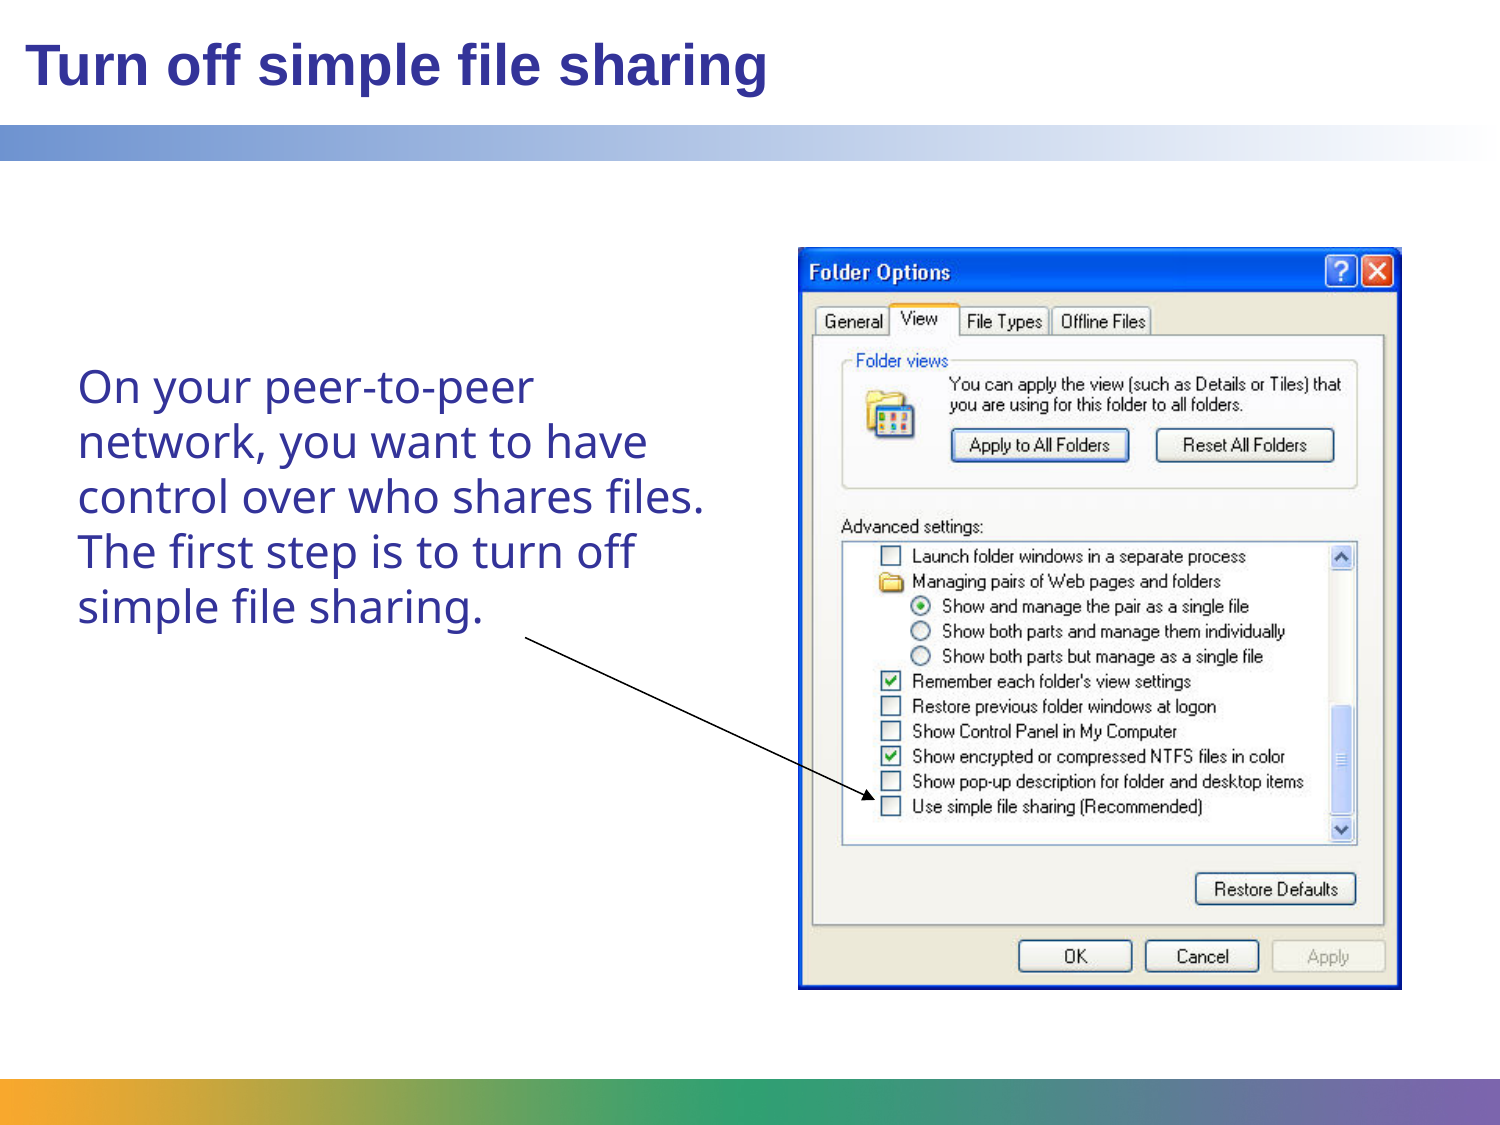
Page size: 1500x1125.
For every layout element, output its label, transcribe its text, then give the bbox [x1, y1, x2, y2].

list On your peer-to-peer network, you want to have control over who shares files. The first step is to turn off simple file sharing. [62, 349, 738, 1013]
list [798, 247, 1402, 991]
picture [0, 1079, 1500, 1125]
title Turn off simple file sharing [10, 0, 1124, 126]
